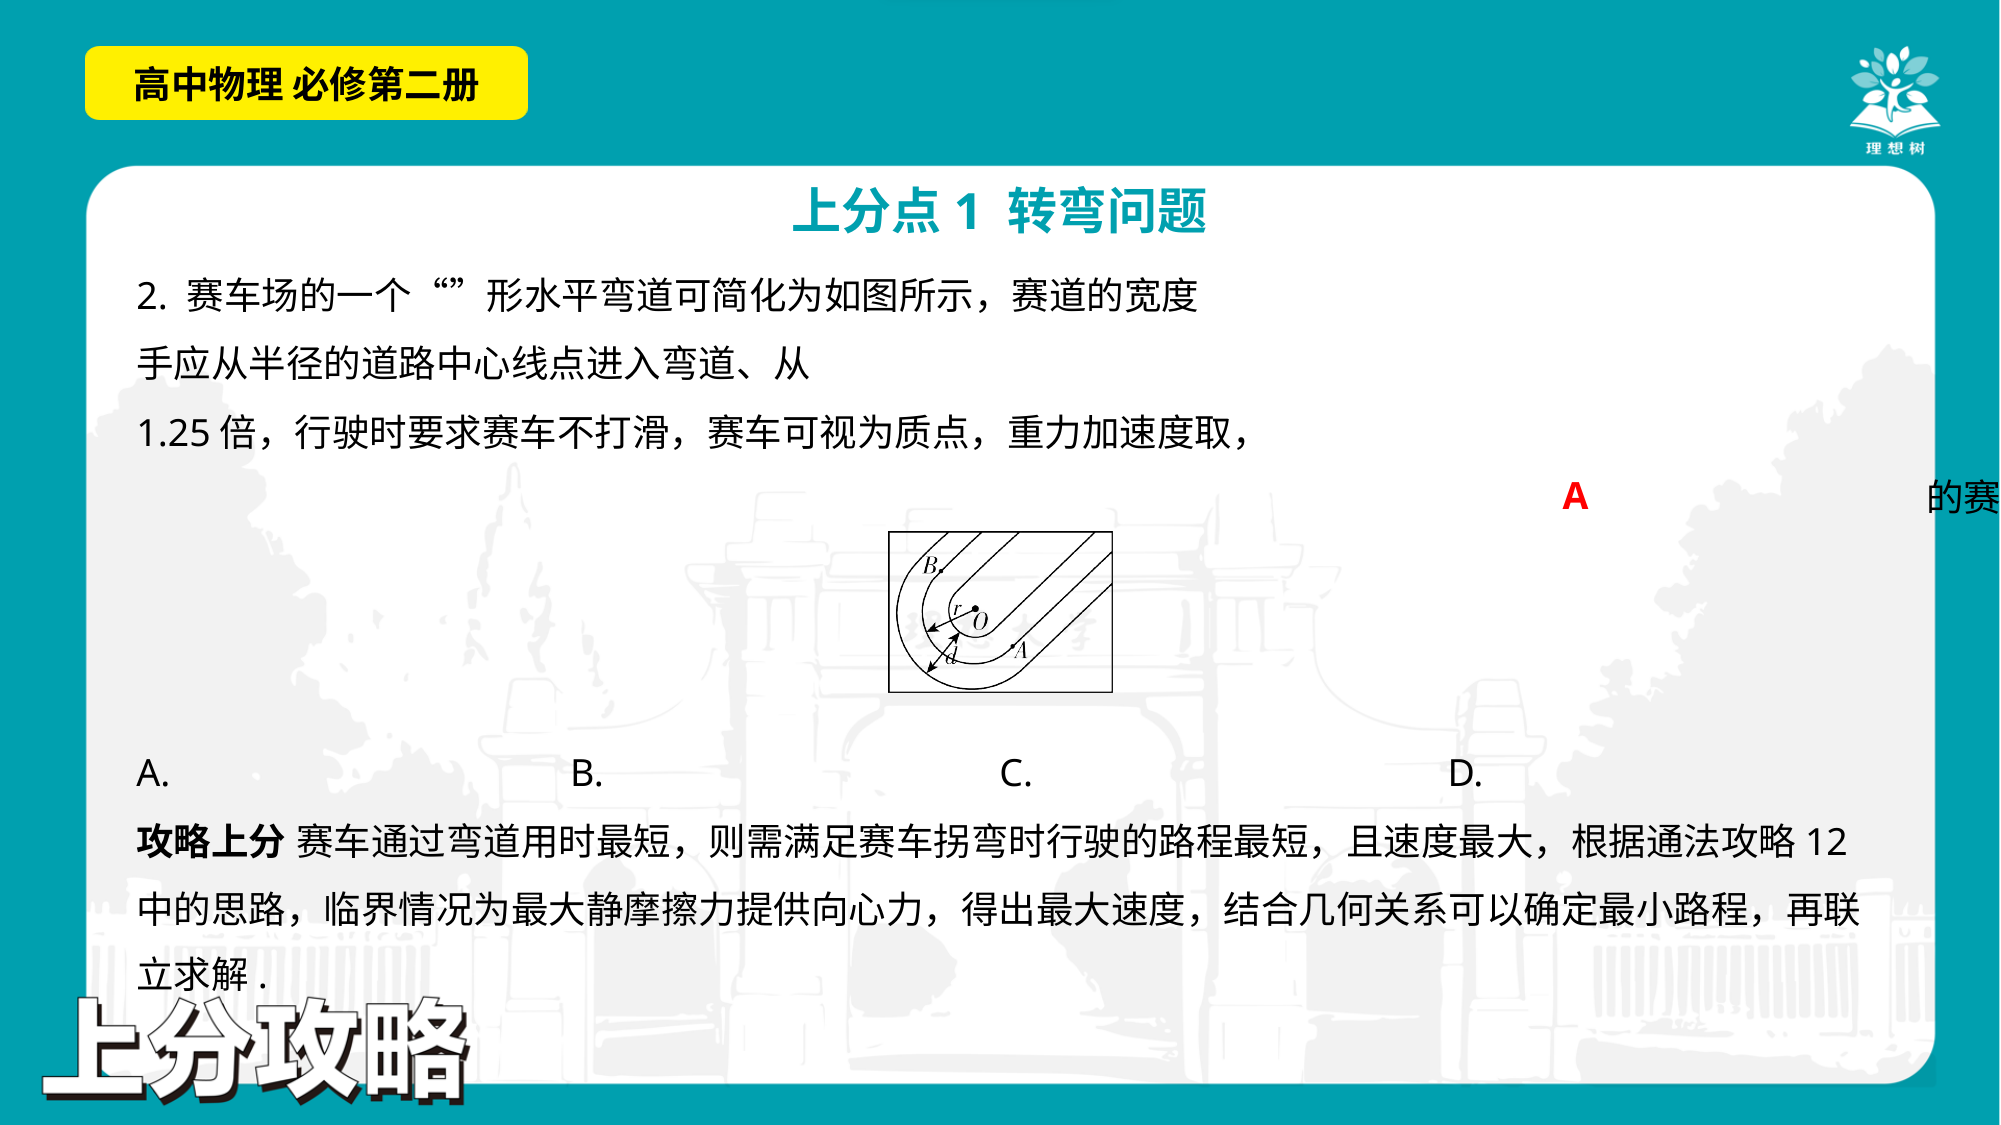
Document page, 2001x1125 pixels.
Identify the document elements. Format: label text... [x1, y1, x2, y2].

text_box 攻略上分 赛车通过弯道用时最短，则需满足赛车拐弯时行驶的路程最短，且速度最大，根据通法攻略12 中的思路，临界情况为最大静摩擦力提供向心力，得出最大速度，结合几何关系可以确定最小路程，再联 立求解. [136, 793, 1865, 990]
picture [0, 0, 2000, 1125]
text_box A [1548, 452, 1603, 511]
